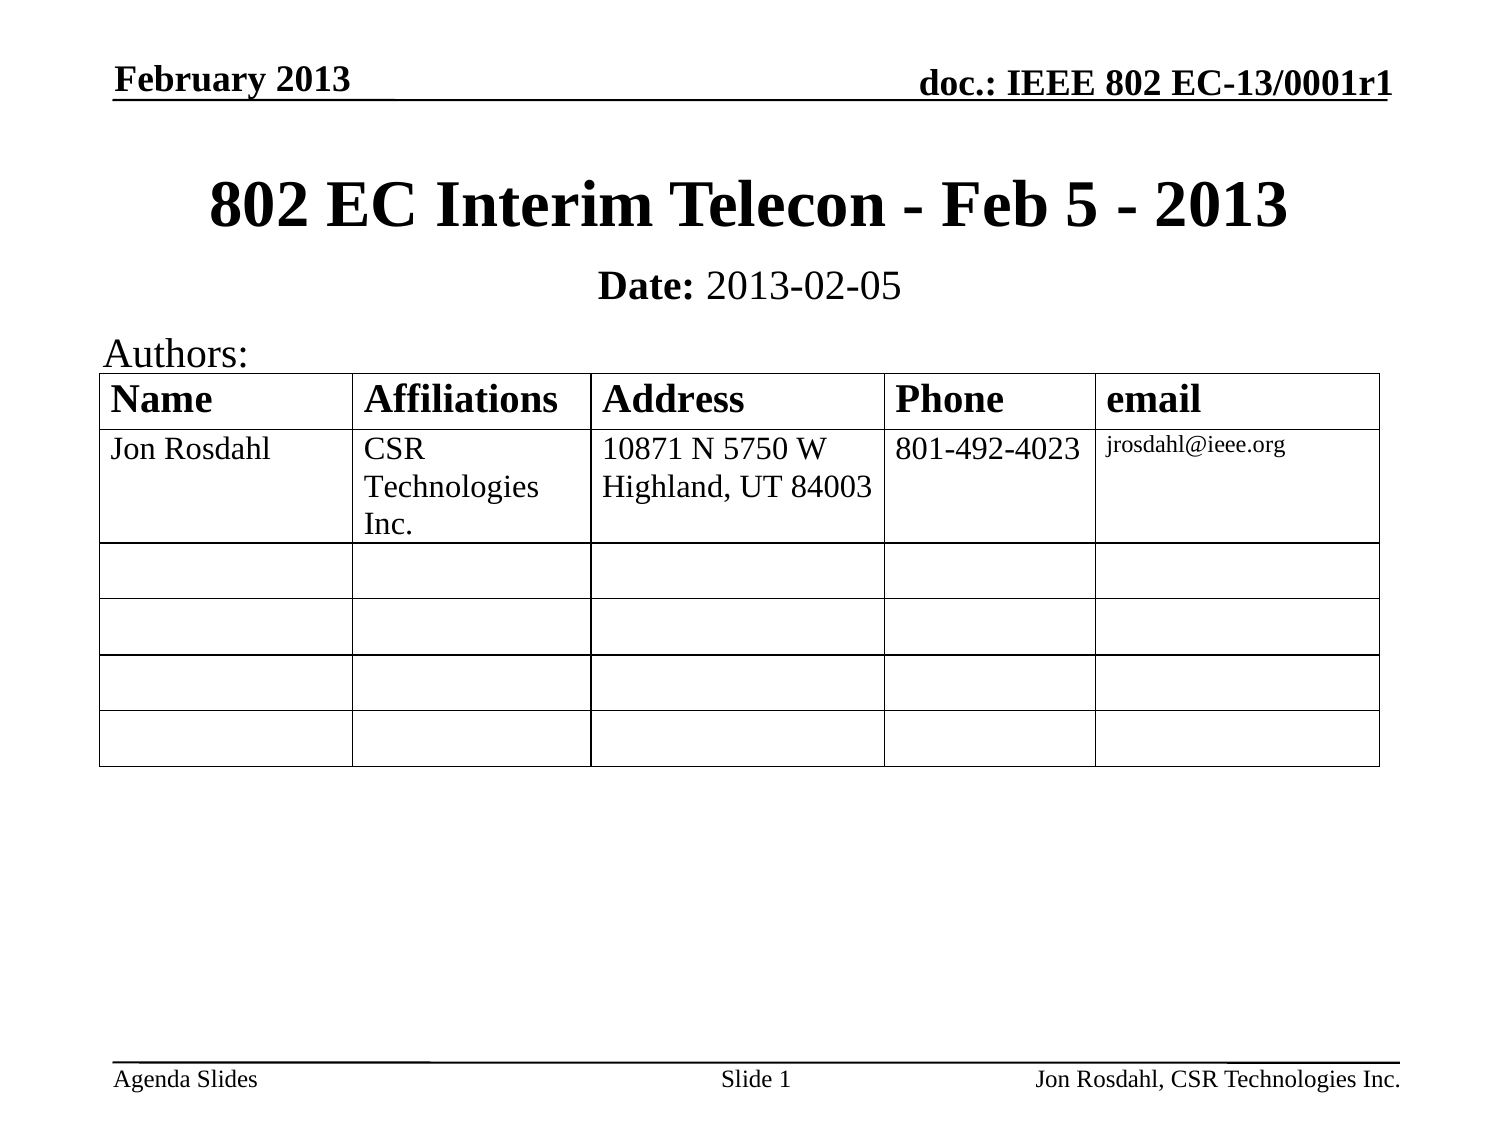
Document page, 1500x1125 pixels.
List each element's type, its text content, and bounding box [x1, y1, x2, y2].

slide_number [114, 54, 493, 100]
text_box Authors: [87, 318, 325, 371]
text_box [84, 373, 1410, 816]
title 802 EC Interim Telecon - Feb 5 - 2013 [112, 112, 1388, 249]
slide_number Slide 1 [712, 1061, 800, 1123]
footer Jon Rosdahl, CSR Technologies Inc. [902, 1061, 1402, 1093]
list Date: 2013-02-05 [112, 249, 1388, 316]
